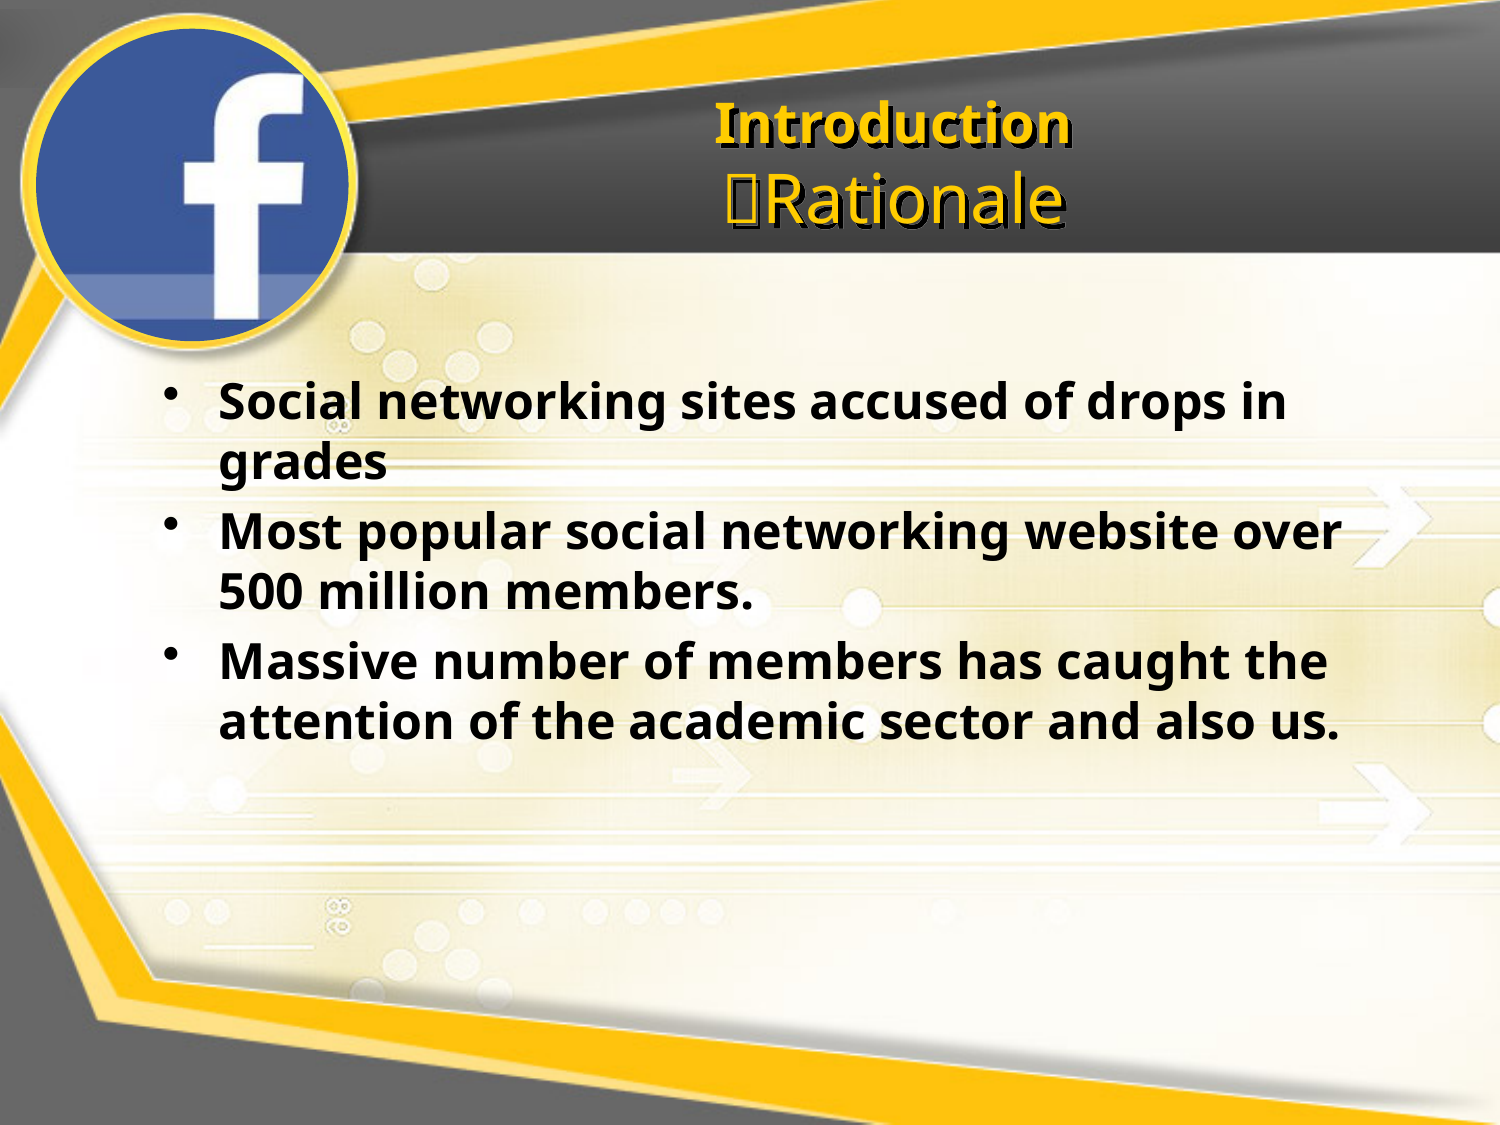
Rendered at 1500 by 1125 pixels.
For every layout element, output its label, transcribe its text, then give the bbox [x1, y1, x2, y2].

title Introduction Rationale [362, 89, 1426, 236]
list Social networking sites accused of drops in grades Most popular social networking website over 500 million members. Massive number of members has caught the attention of the academic sector and also us. [147, 361, 1426, 977]
picture [0, 0, 1500, 1125]
